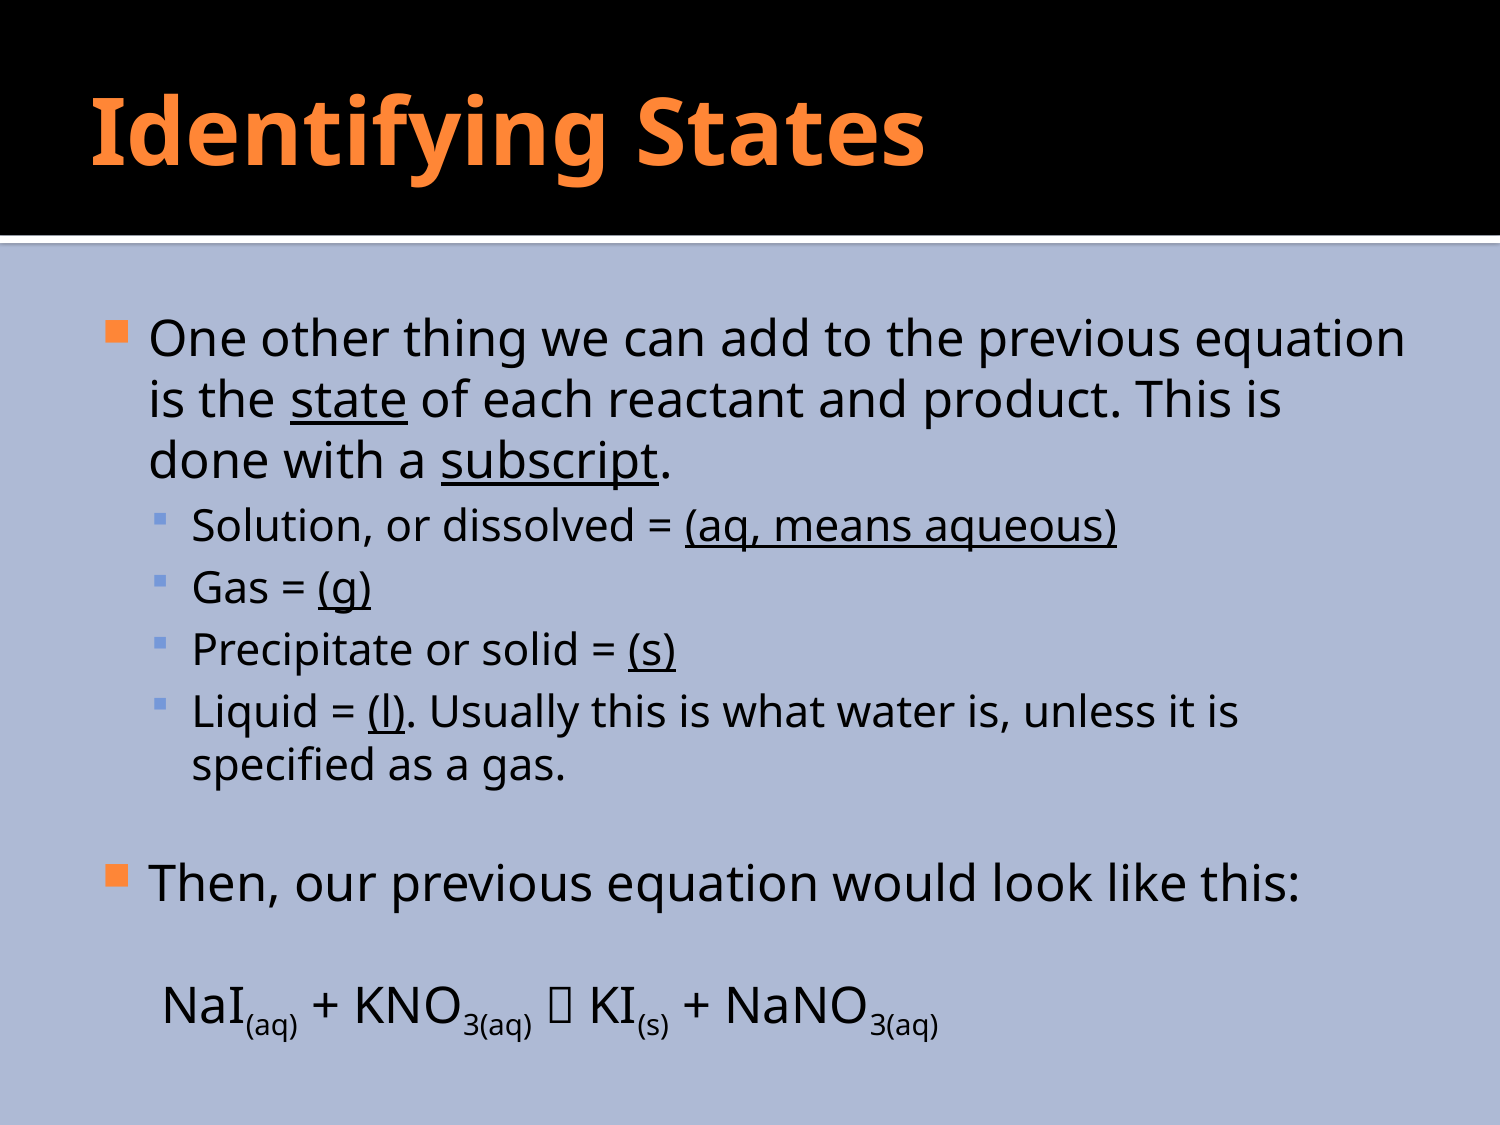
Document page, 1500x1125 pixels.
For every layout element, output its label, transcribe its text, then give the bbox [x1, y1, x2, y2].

title Identifying States [75, 25, 1425, 231]
list One other thing we can add to the previous equation is the state of each reactant and product. This is done with a subscript. Solution, or dissolved = (aq, means aqueous) Gas = (g) Precipitate or solid = (s) Liquid = (l). Usually this is what water is, unless it is specified as a gas. Then, our previous equation would look like this: NaI(aq) + KNO3(aq)  KI(s) + NaNO3(aq) [75, 291, 1425, 1050]
